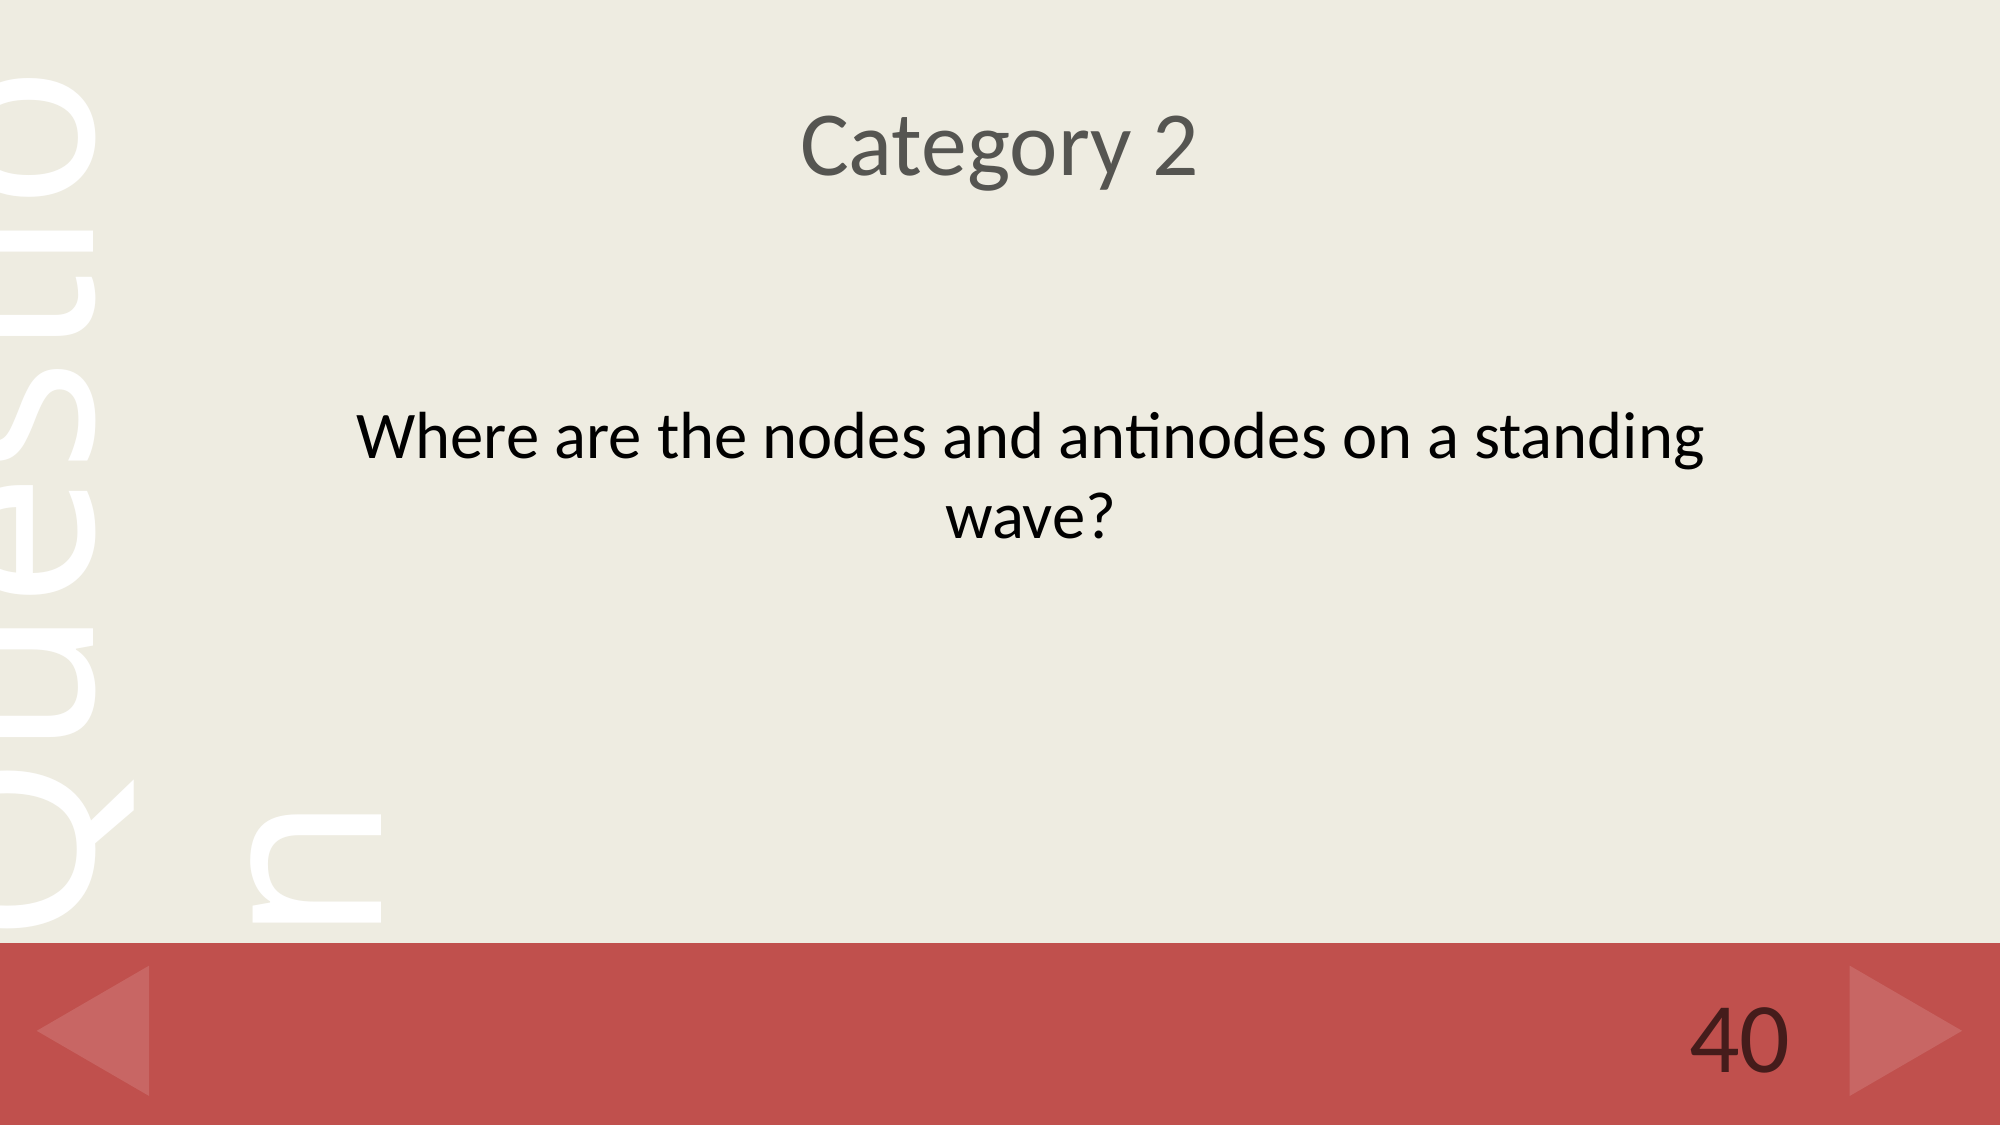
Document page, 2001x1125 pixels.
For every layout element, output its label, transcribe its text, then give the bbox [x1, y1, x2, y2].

title Category 2 [99, 45, 1900, 233]
list Where are the nodes and antinodes on a standing wave? [302, 307, 1760, 636]
list 40 [1494, 967, 1806, 1097]
